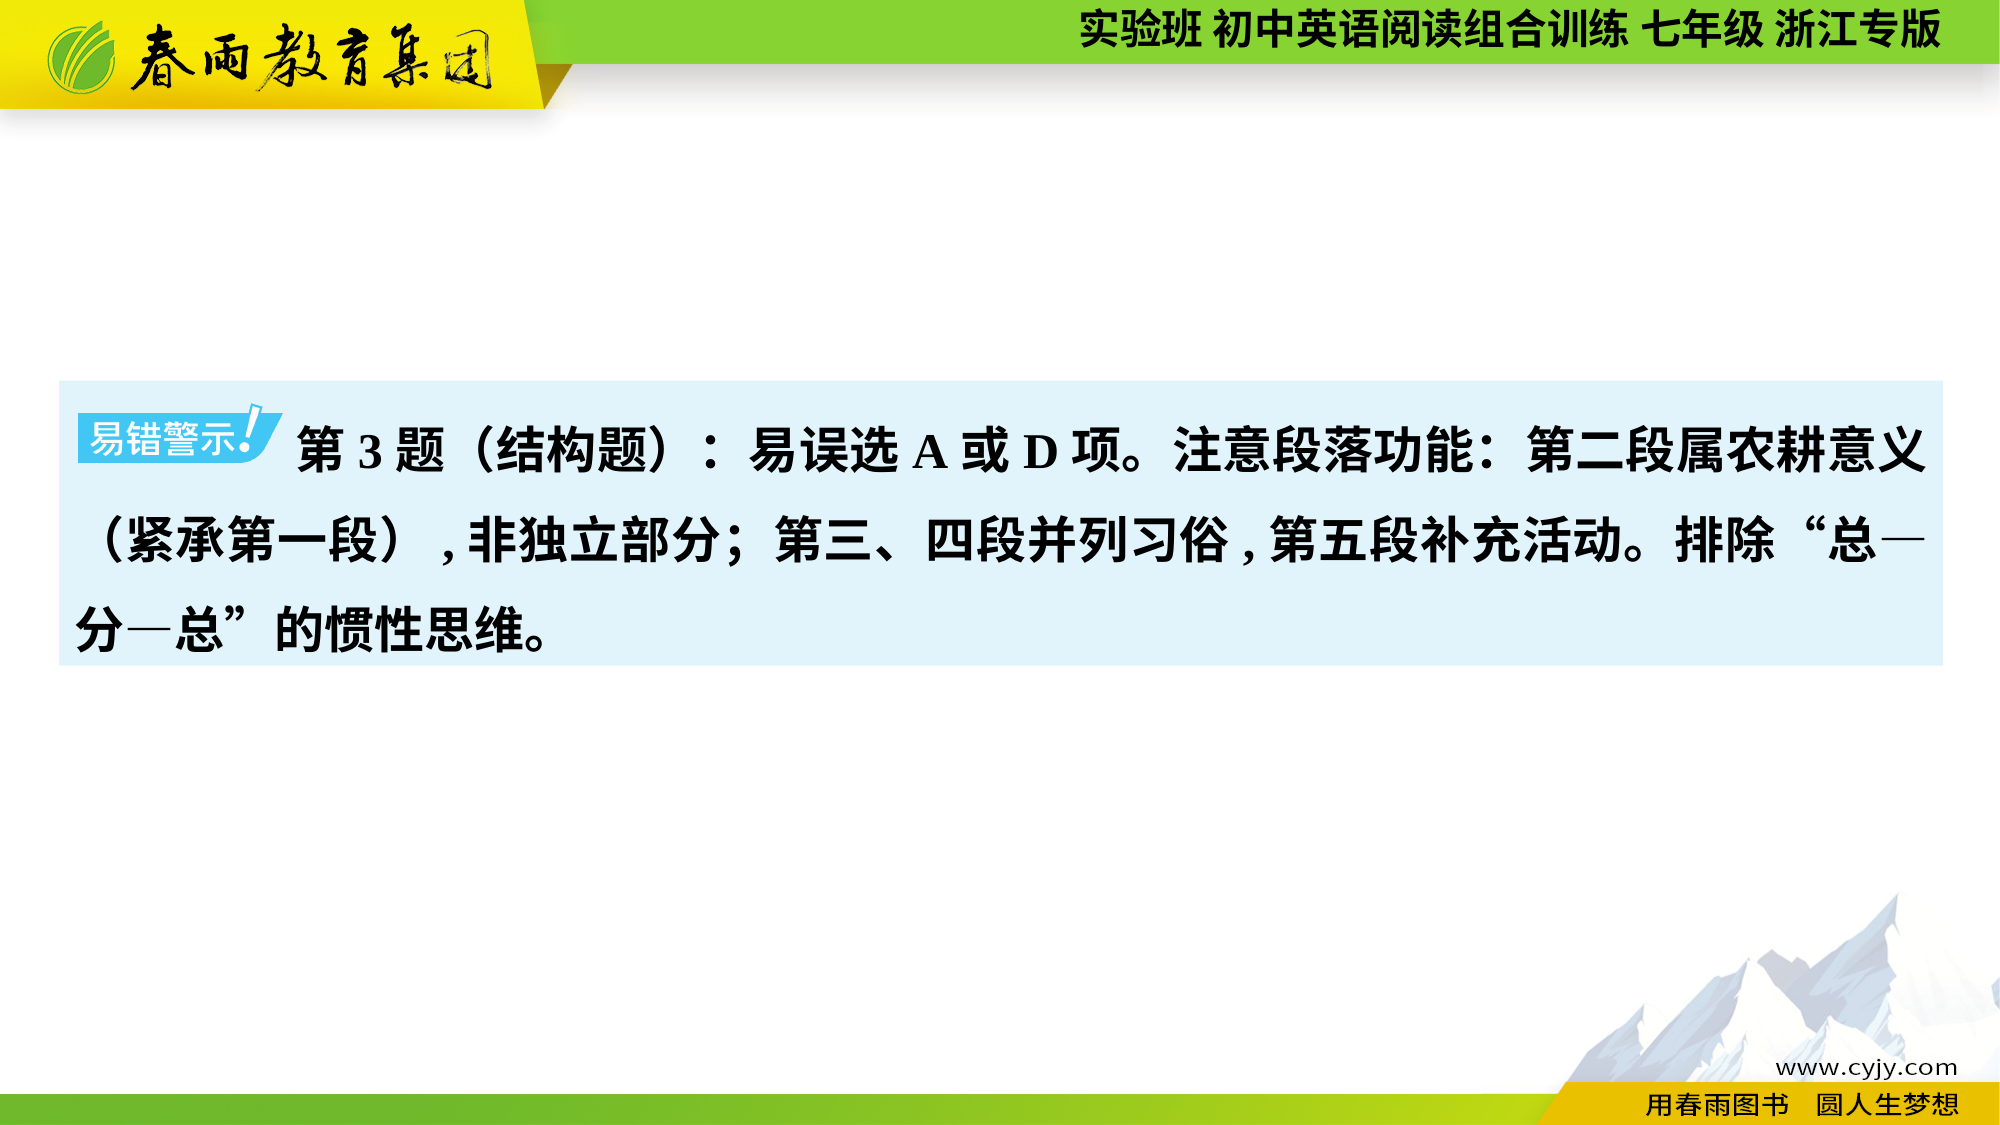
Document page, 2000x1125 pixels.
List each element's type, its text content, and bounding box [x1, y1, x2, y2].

text_box 第3题（结构题）：易误选A或D项。注意段落功能：第二段属农耕意义（紧承第一段）,非独立部分；第三、四段并列习俗,第五段补充活动。排除“总—分—总”的惯性思维。 [59, 380, 1944, 666]
picture [0, 0, 2000, 1125]
